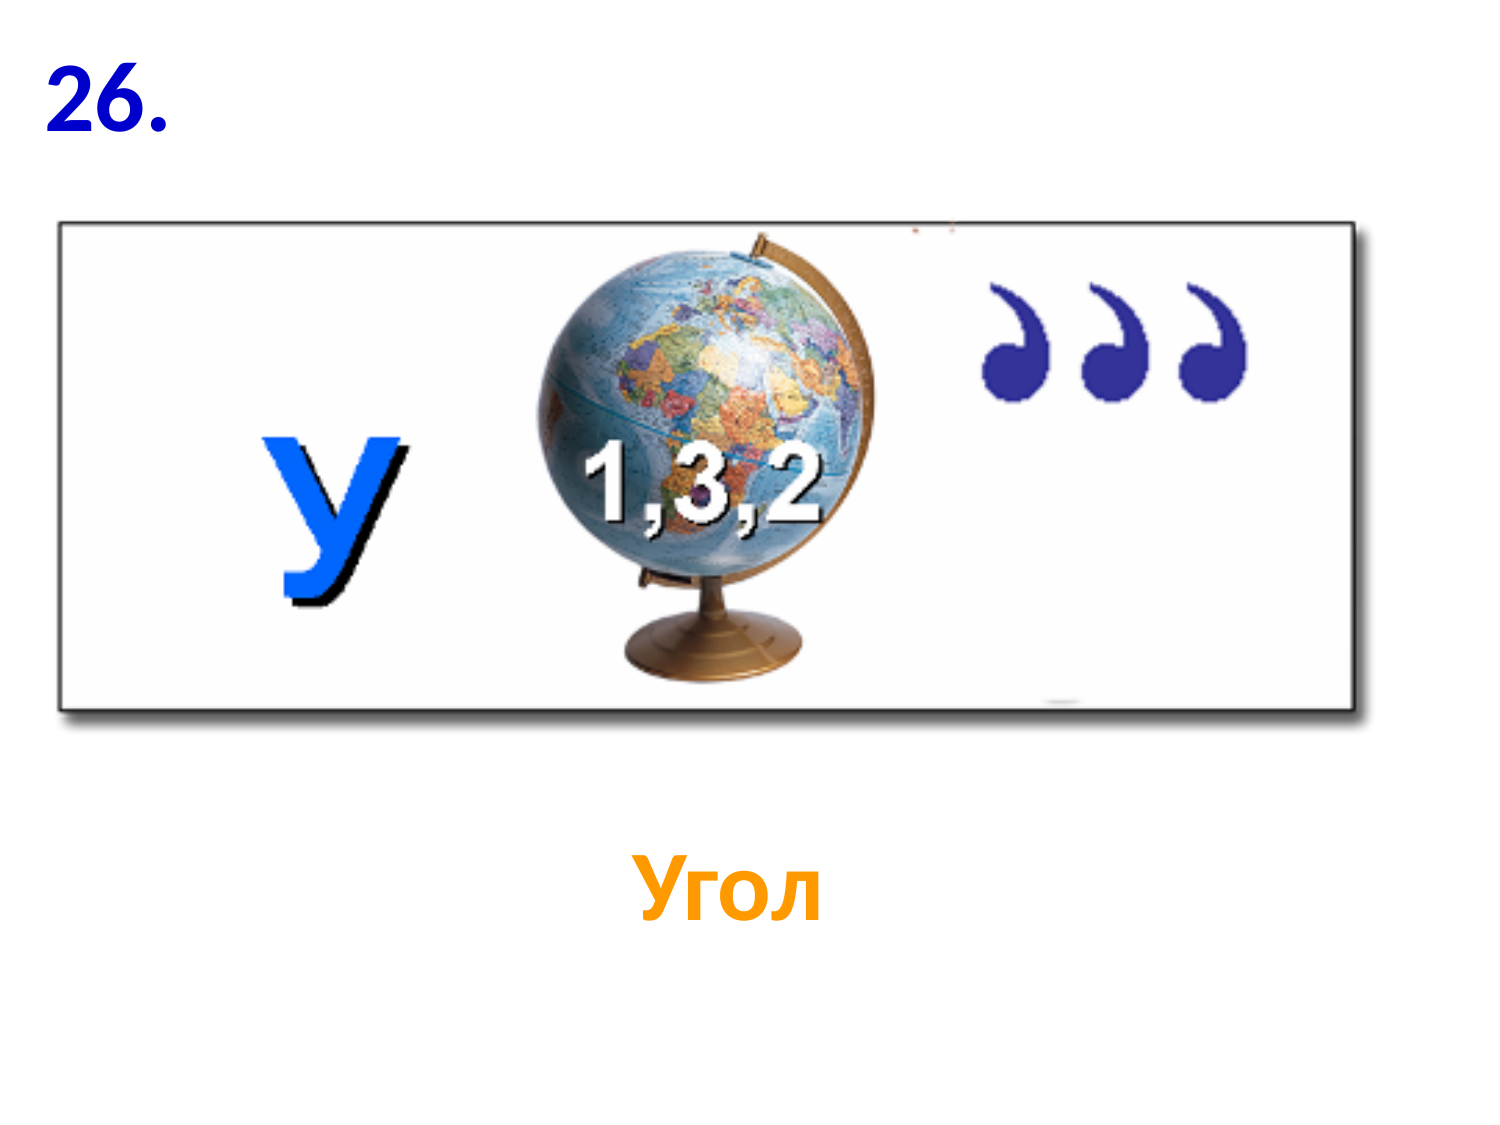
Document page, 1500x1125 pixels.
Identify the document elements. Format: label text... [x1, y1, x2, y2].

title Угол [53, 786, 1404, 975]
text_box 26. [29, 24, 242, 160]
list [41, 207, 1393, 743]
